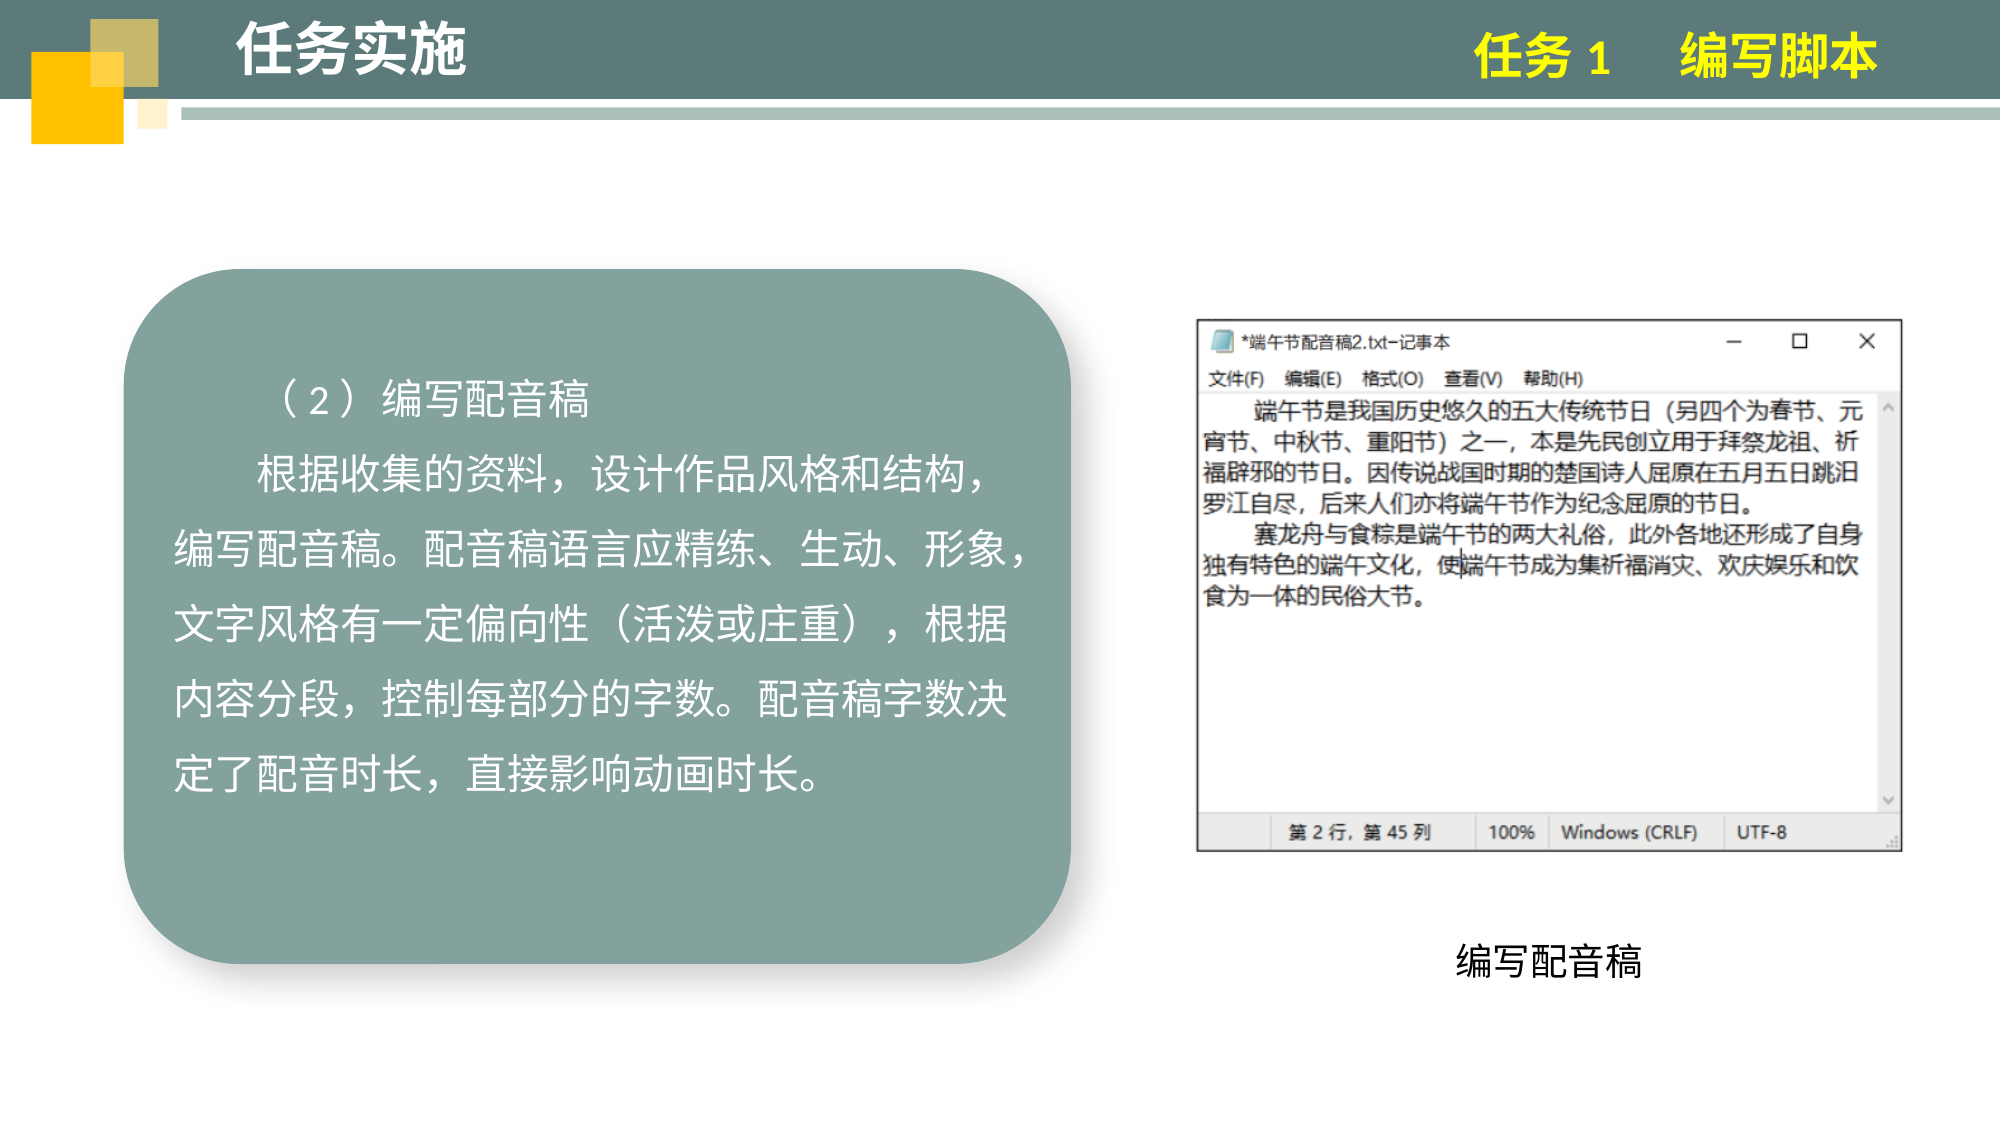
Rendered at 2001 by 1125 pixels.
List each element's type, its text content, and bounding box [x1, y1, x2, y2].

text_box [123, 269, 1071, 965]
text_box 编写配音稿 [1351, 916, 1747, 990]
picture [1187, 314, 1910, 866]
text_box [0, 0, 2000, 145]
text_box （2）编写配音稿 根据收集的资料，设计作品风格和结构，编写配音稿。配音稿语言应精练、生动、形象，文字风格有一定偏向性（活泼或庄重），根据内容分段，控制每部分的字数。配音稿字数决定了配音时长，直接影响动画时长。 [158, 340, 1051, 805]
